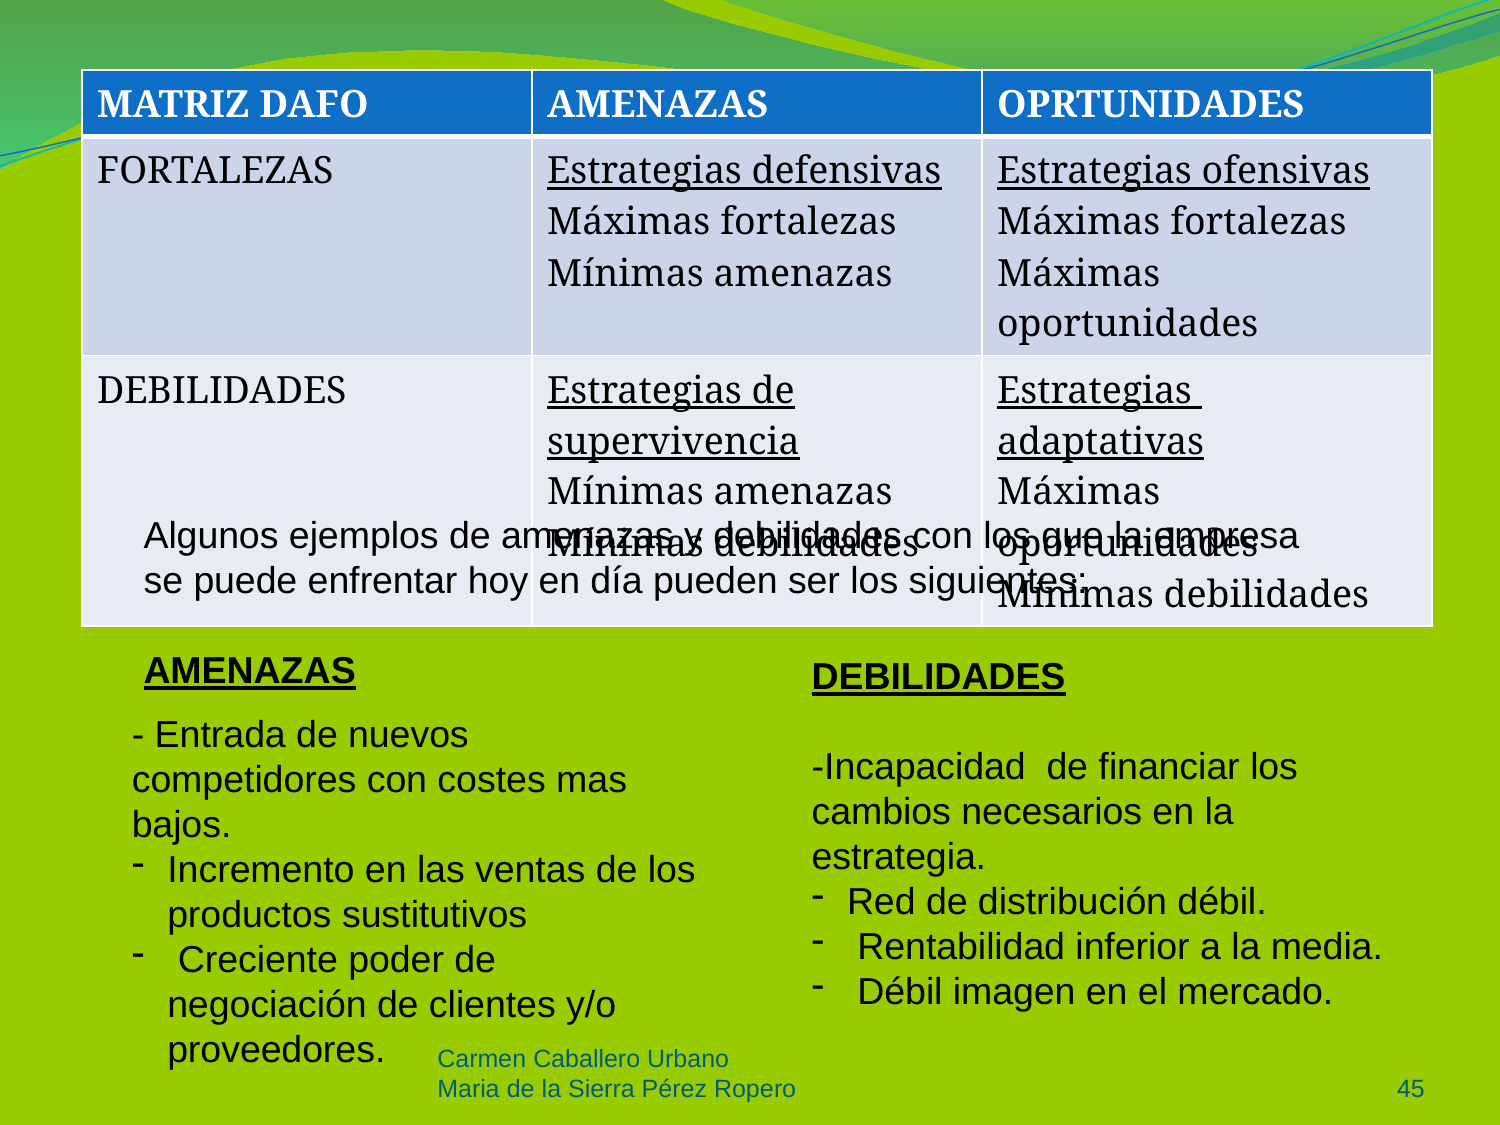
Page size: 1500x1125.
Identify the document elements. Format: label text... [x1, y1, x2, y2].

table_cell FORTALEZAS [83, 139, 531, 355]
slide_number 45 [1299, 1042, 1425, 1103]
table_cell Estrategias ofensivas Máximas fortalezas Máximas oportunidades [983, 139, 1431, 355]
title p [74, 115, 81, 304]
table_cell Estrategias defensivas Máximas fortalezas Mínimas amenazas [533, 139, 981, 355]
table_header MATRIZ DAFO [83, 71, 531, 134]
text_box Algunos ejemplos de amenazas y debilidades con los que la empresa se puede enfrentar hoy en día pueden ser los siguientes: AMENAZAS [128, 503, 1348, 744]
table_cell Estrategias de supervivencia Mínimas amenazas Mínimas debilidades [533, 356, 981, 503]
text_box - Entrada de nuevos competidores con costes mas bajos. Incremento en las ventas de los productos sustitutivos Creciente poder de negociación de clientes y/o proveedores. [117, 703, 715, 1078]
footer Carmen Caballero Urbano Maria de la Sierra Pérez Ropero [437, 1042, 988, 1103]
table_header OPRTUNIDADES [983, 71, 1431, 134]
text_box DEBILIDADES -Incapacidad de financiar los cambios necesarios en la estrategia. Red de distribución débil. Rentabilidad inferior a la media. Débil imagen en el mercado. [796, 644, 1418, 1020]
table_cell DEBILIDADES [83, 356, 531, 625]
table_cell Estrategias adaptativas Máximas oportunidades Mínimas debilidades [983, 356, 1431, 625]
table_header AMENAZAS [533, 71, 981, 134]
